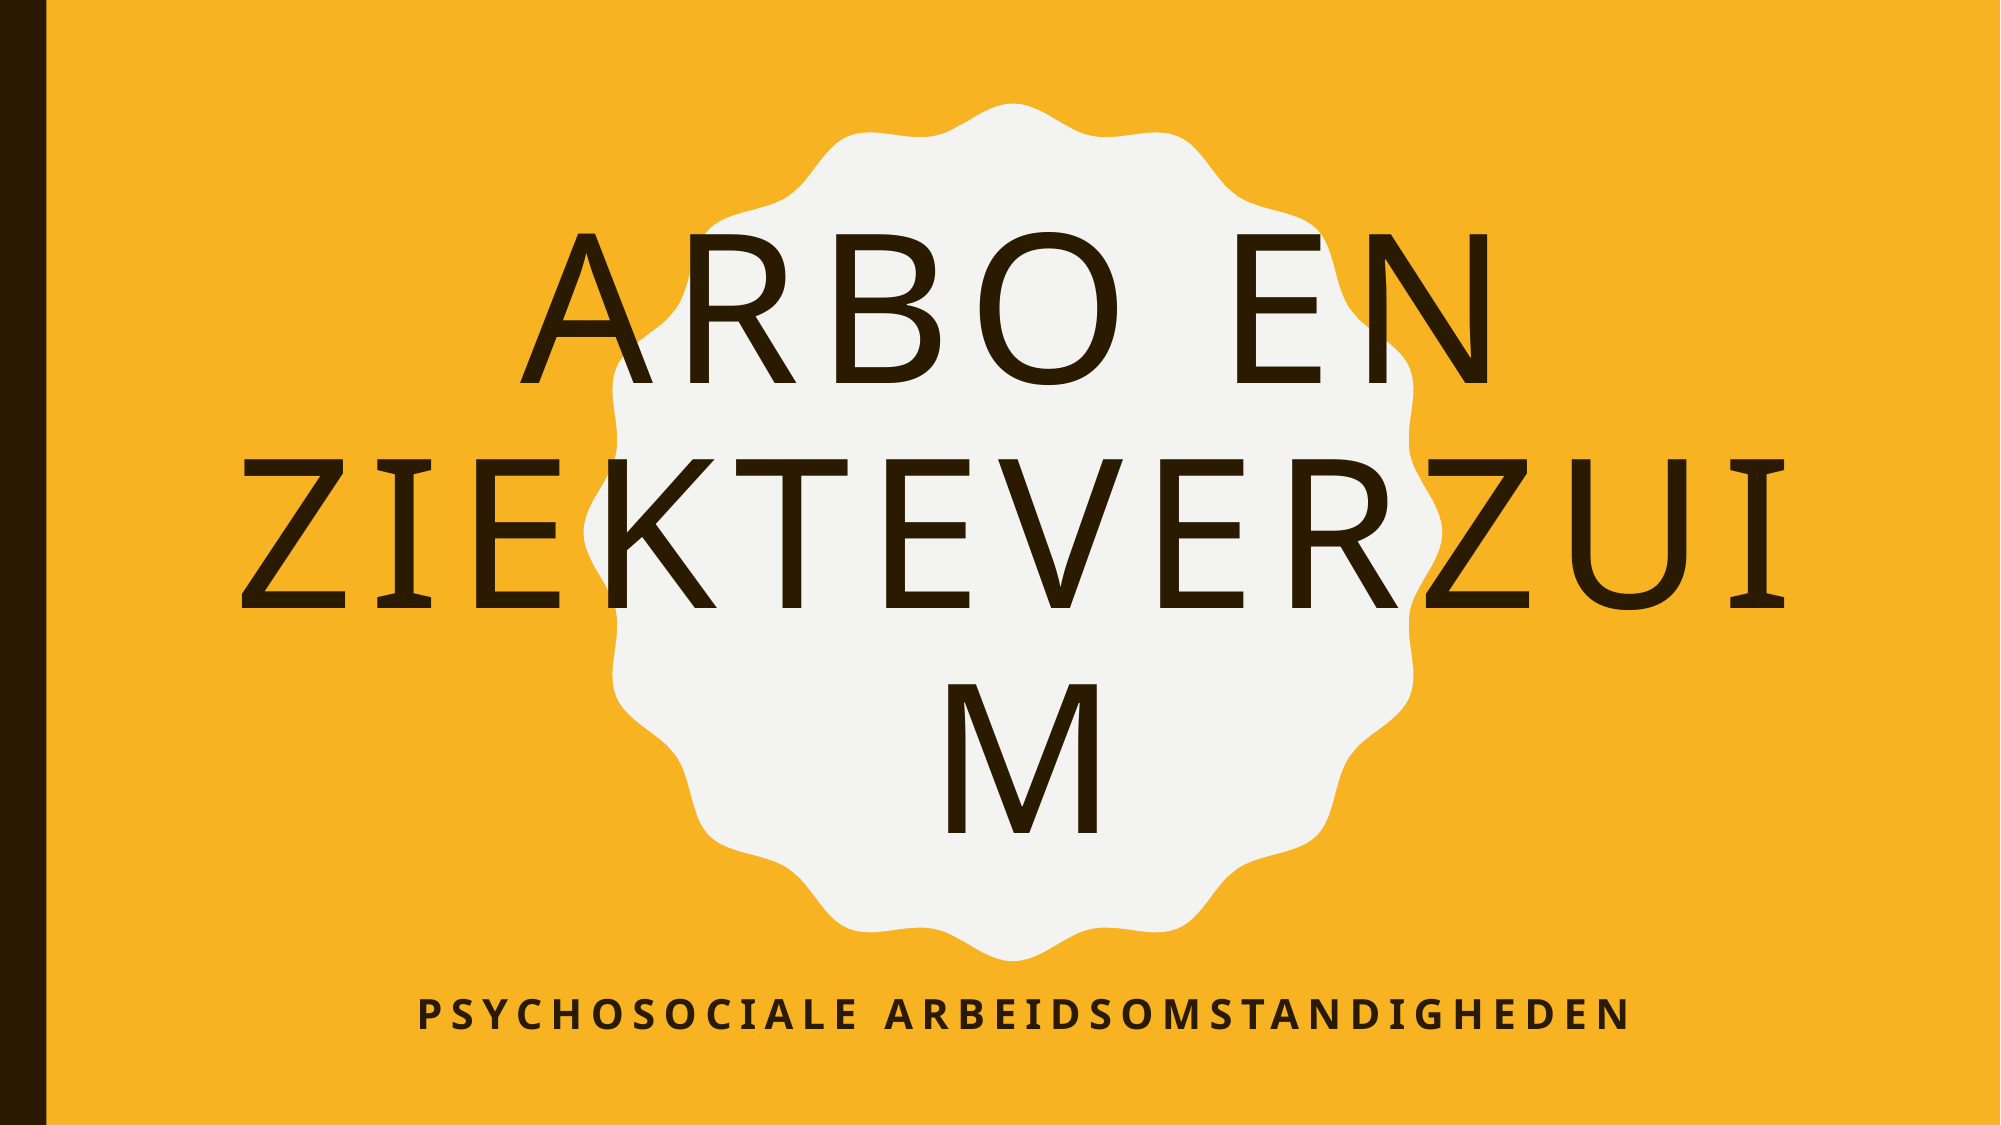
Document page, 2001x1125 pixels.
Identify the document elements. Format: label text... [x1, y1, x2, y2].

subtitle Psychosociale arbeidsomstandigheden [363, 980, 1684, 1103]
title Arbo en ziekteverzuim [176, 180, 1870, 902]
